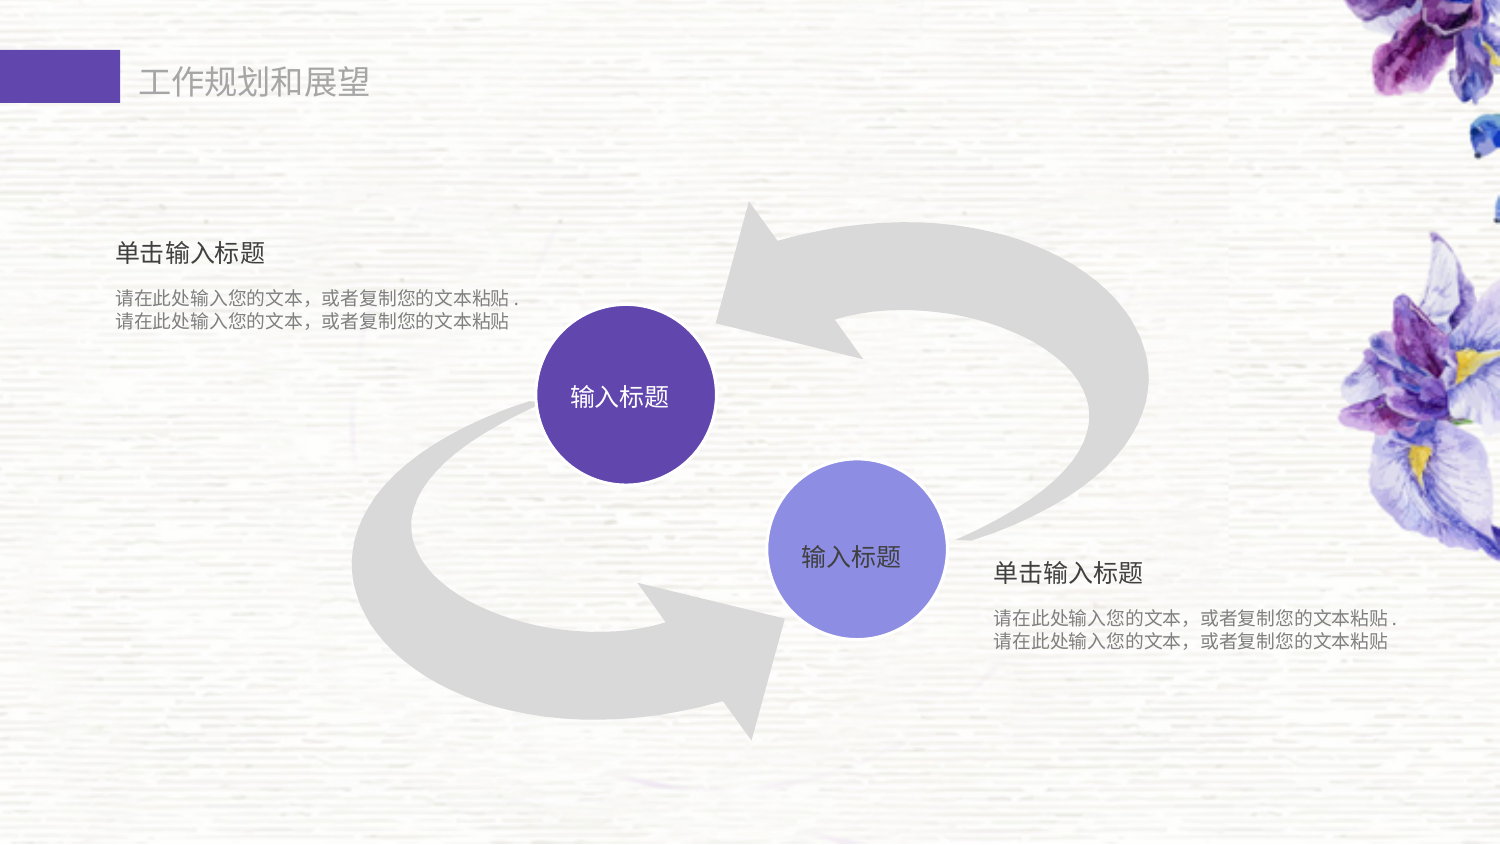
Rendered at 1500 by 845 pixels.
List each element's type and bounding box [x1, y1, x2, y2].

text_box [100, 224, 574, 429]
text_box [746, 458, 957, 640]
text_box [351, 438, 777, 741]
text_box [978, 544, 1452, 749]
picture [0, 0, 1500, 844]
text_box [721, 201, 1149, 541]
text_box [514, 304, 725, 486]
